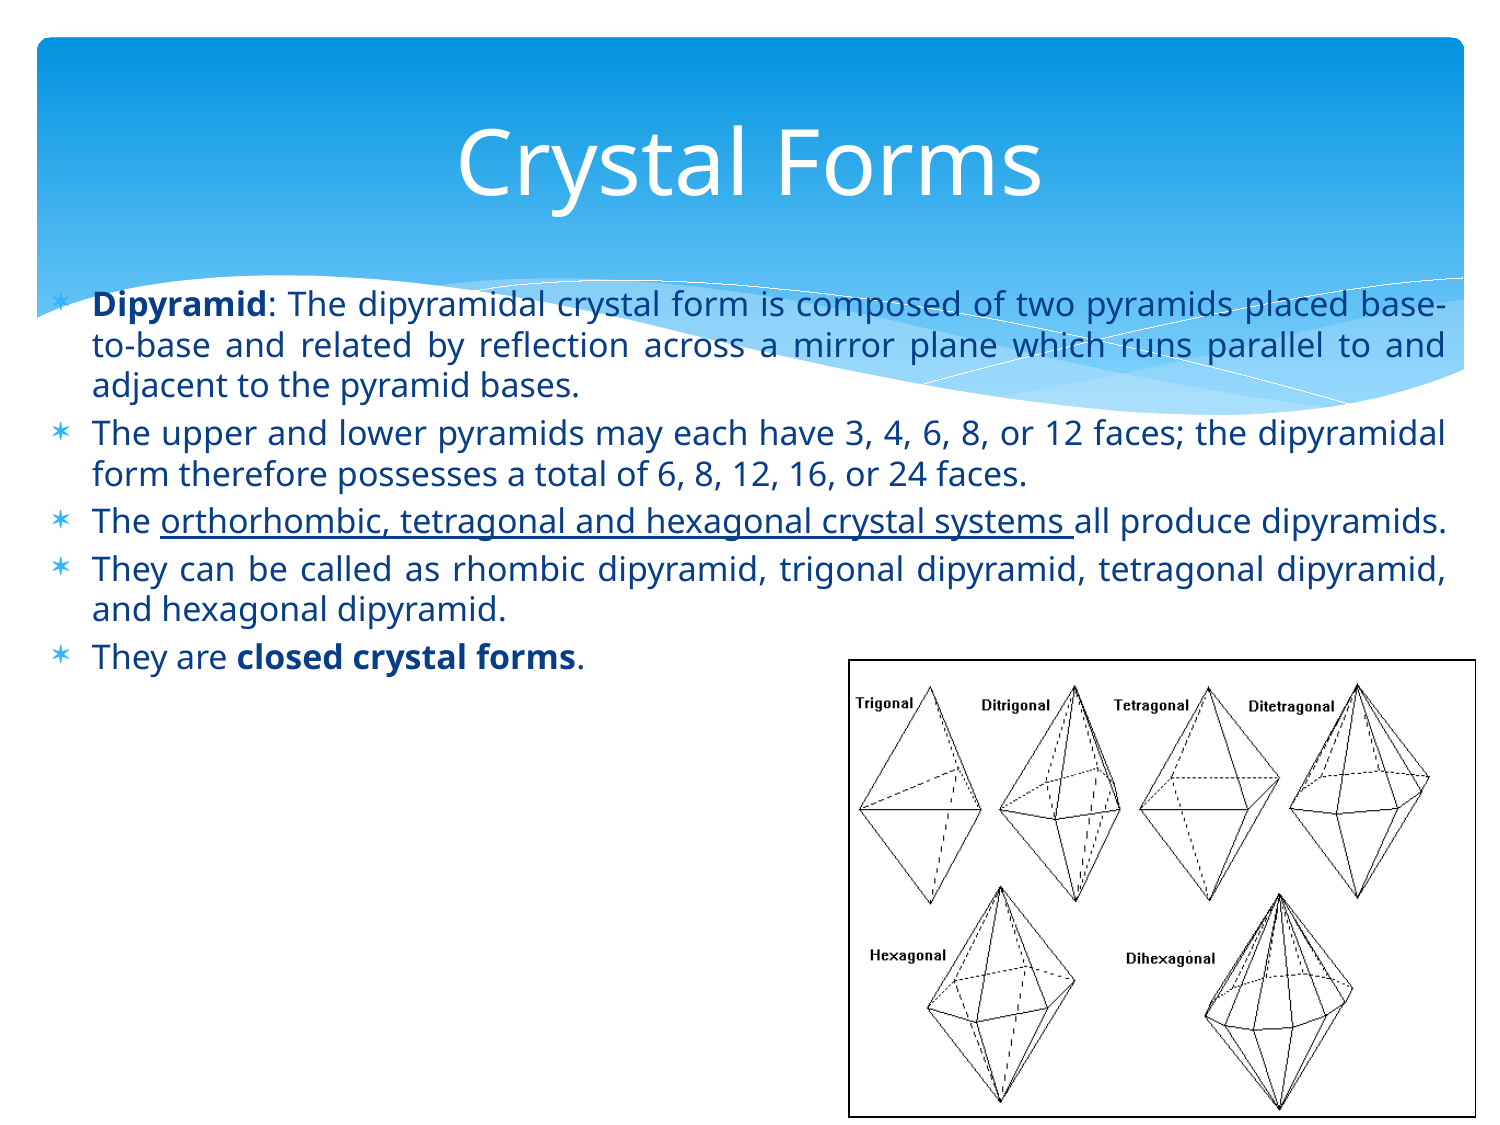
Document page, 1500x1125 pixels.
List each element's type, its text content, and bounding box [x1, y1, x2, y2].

title Crystal Forms [75, 55, 1425, 261]
picture [849, 660, 1476, 1117]
list Dipyramid: The dipyramidal crystal form is composed of two pyramids placed base-to-base and related by reflection across a mirror plane which runs parallel to and adjacent to the pyramid bases. The upper and lower pyramids may each have 3, 4, 6, 8, or 12 faces; the dipyramidal form therefore possesses a total of 6, 8, 12, 16, or 24 faces. The orthorhombic, tetragonal and hexagonal crystal systems all produce dipyramids. They can be called as rhombic dipyramid, trigonal dipyramid, tetragonal dipyramid, and hexagonal dipyramid. They are closed crystal forms. [37, 275, 1463, 713]
